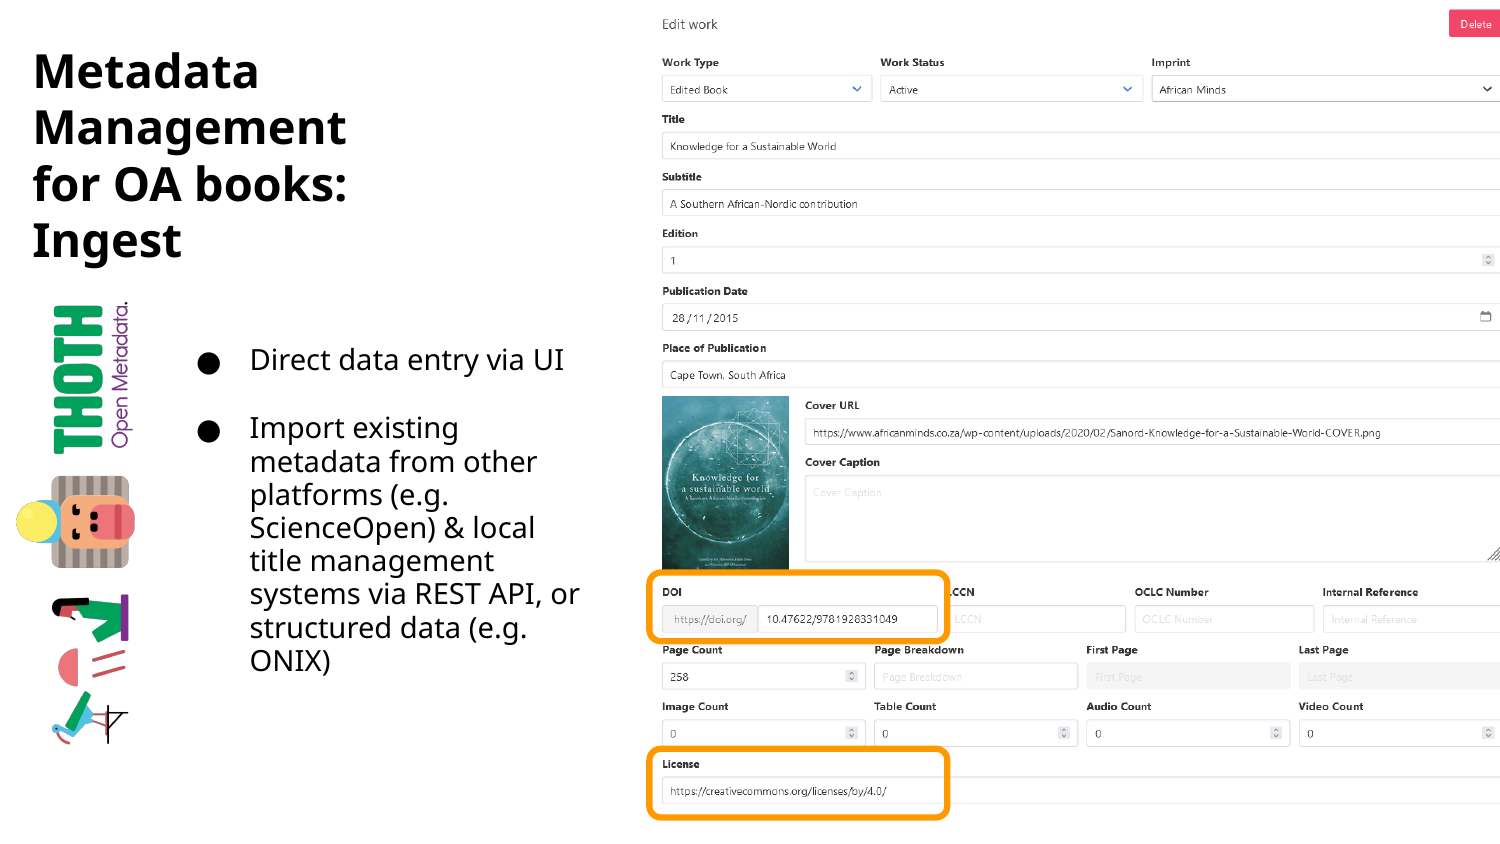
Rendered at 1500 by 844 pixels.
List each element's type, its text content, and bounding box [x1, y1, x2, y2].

picture [623, 0, 1500, 818]
list Direct data entry via UI Import existing metadata from other platforms (e.g. ScienceOpen) & local title management systems via REST API, or structured data (e.g. ONIX) [159, 329, 609, 717]
title Metadata Management for OA books: Ingest [17, 26, 384, 262]
picture [0, 288, 311, 758]
